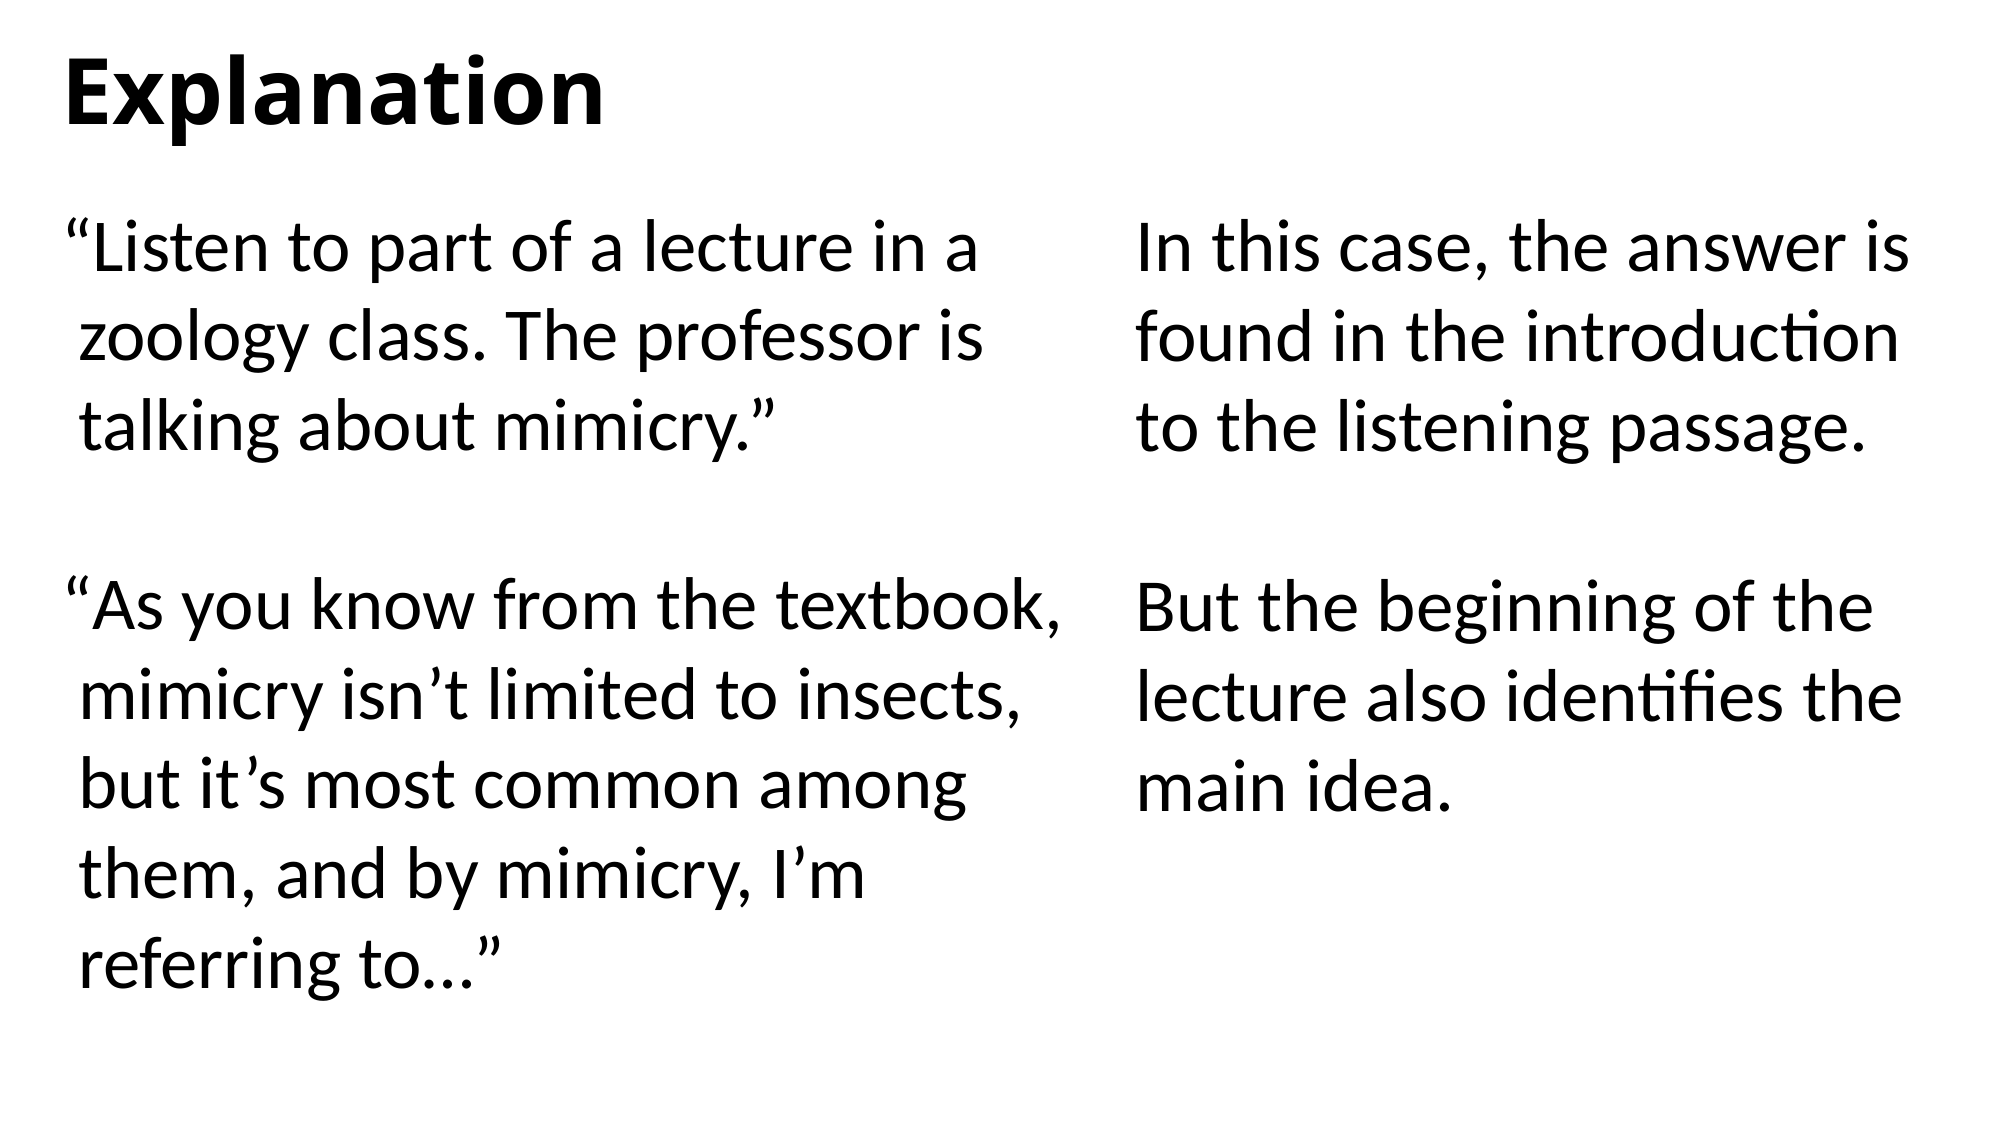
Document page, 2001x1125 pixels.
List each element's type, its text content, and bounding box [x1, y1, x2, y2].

title Explanation [46, 0, 1863, 189]
list In this case, the answer is found in the introduction to the listening passage. But the beginning of the lecture also identifies the main idea. [1120, 188, 1971, 1087]
list “Listen to part of a lecture in a zoology class. The professor is talking about mimicry.” “As you know from the textbook, mimicry isn’t limited to insects, but it’s most common among them, and by mimicry, I’m referring to…” [46, 188, 1087, 1087]
